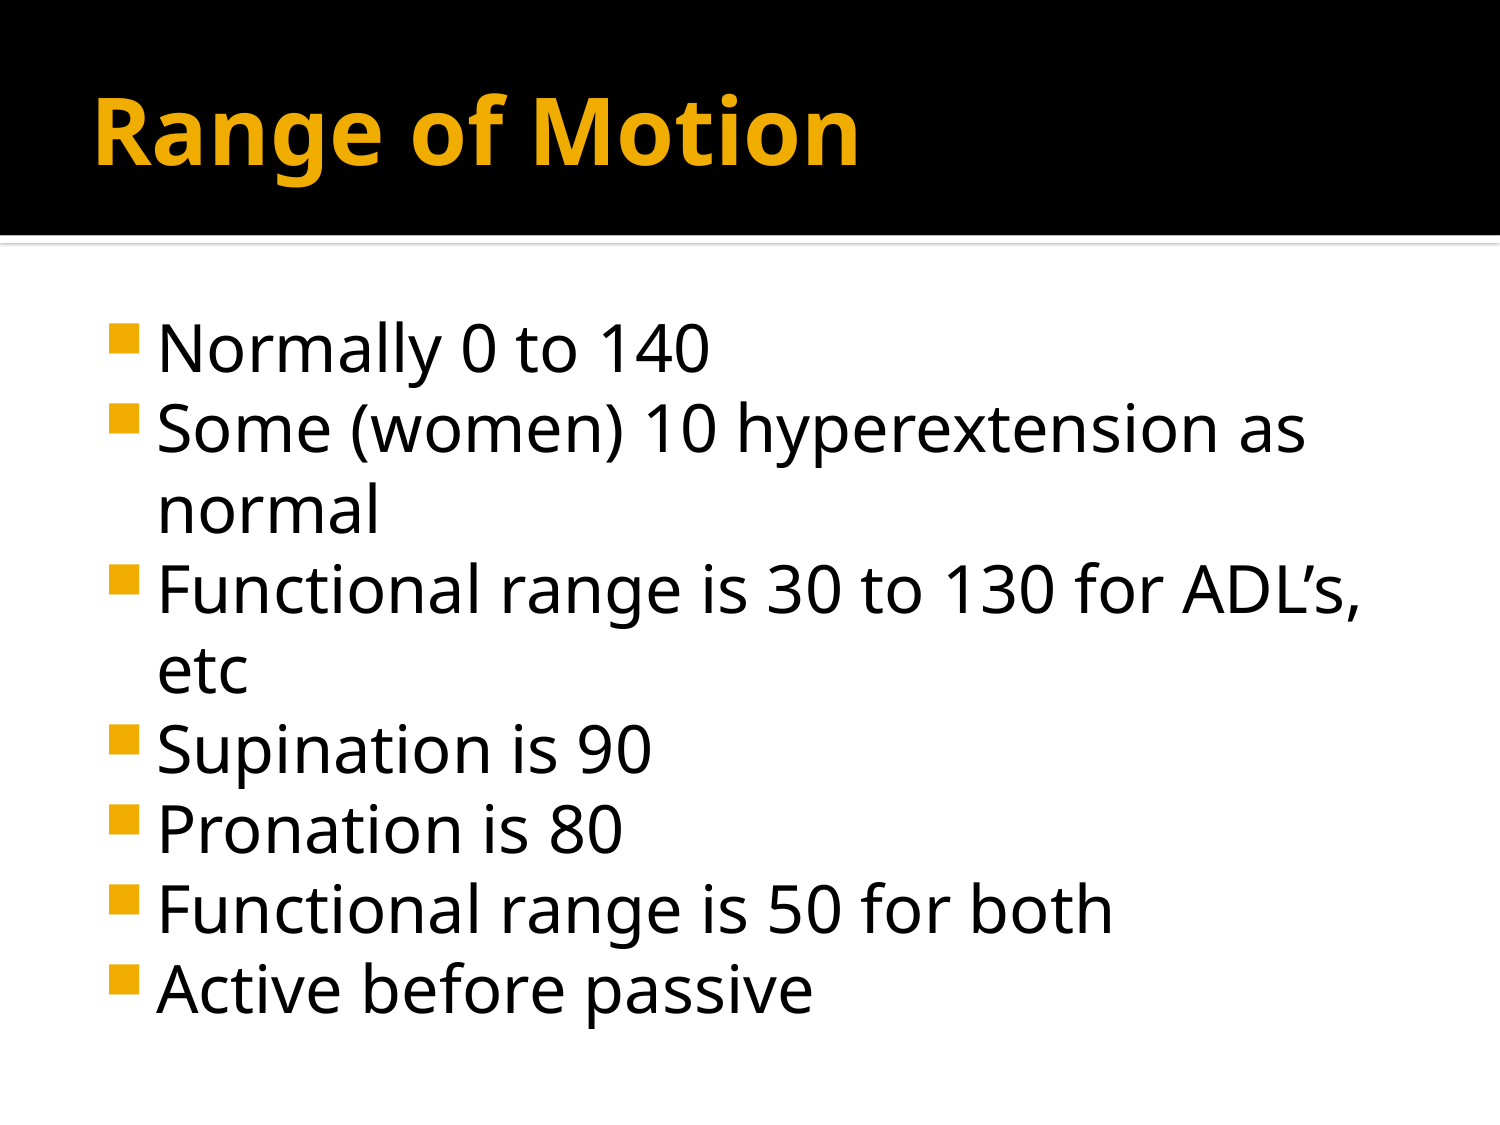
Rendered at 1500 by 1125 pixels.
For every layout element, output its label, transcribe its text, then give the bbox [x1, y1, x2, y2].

list Normally 0 to 140 Some (women) 10 hyperextension as normal Functional range is 30 to 130 for ADL’s, etc Supination is 90 Pronation is 80 Functional range is 50 for both Active before passive [75, 291, 1425, 1050]
title Range of Motion [75, 25, 1425, 231]
